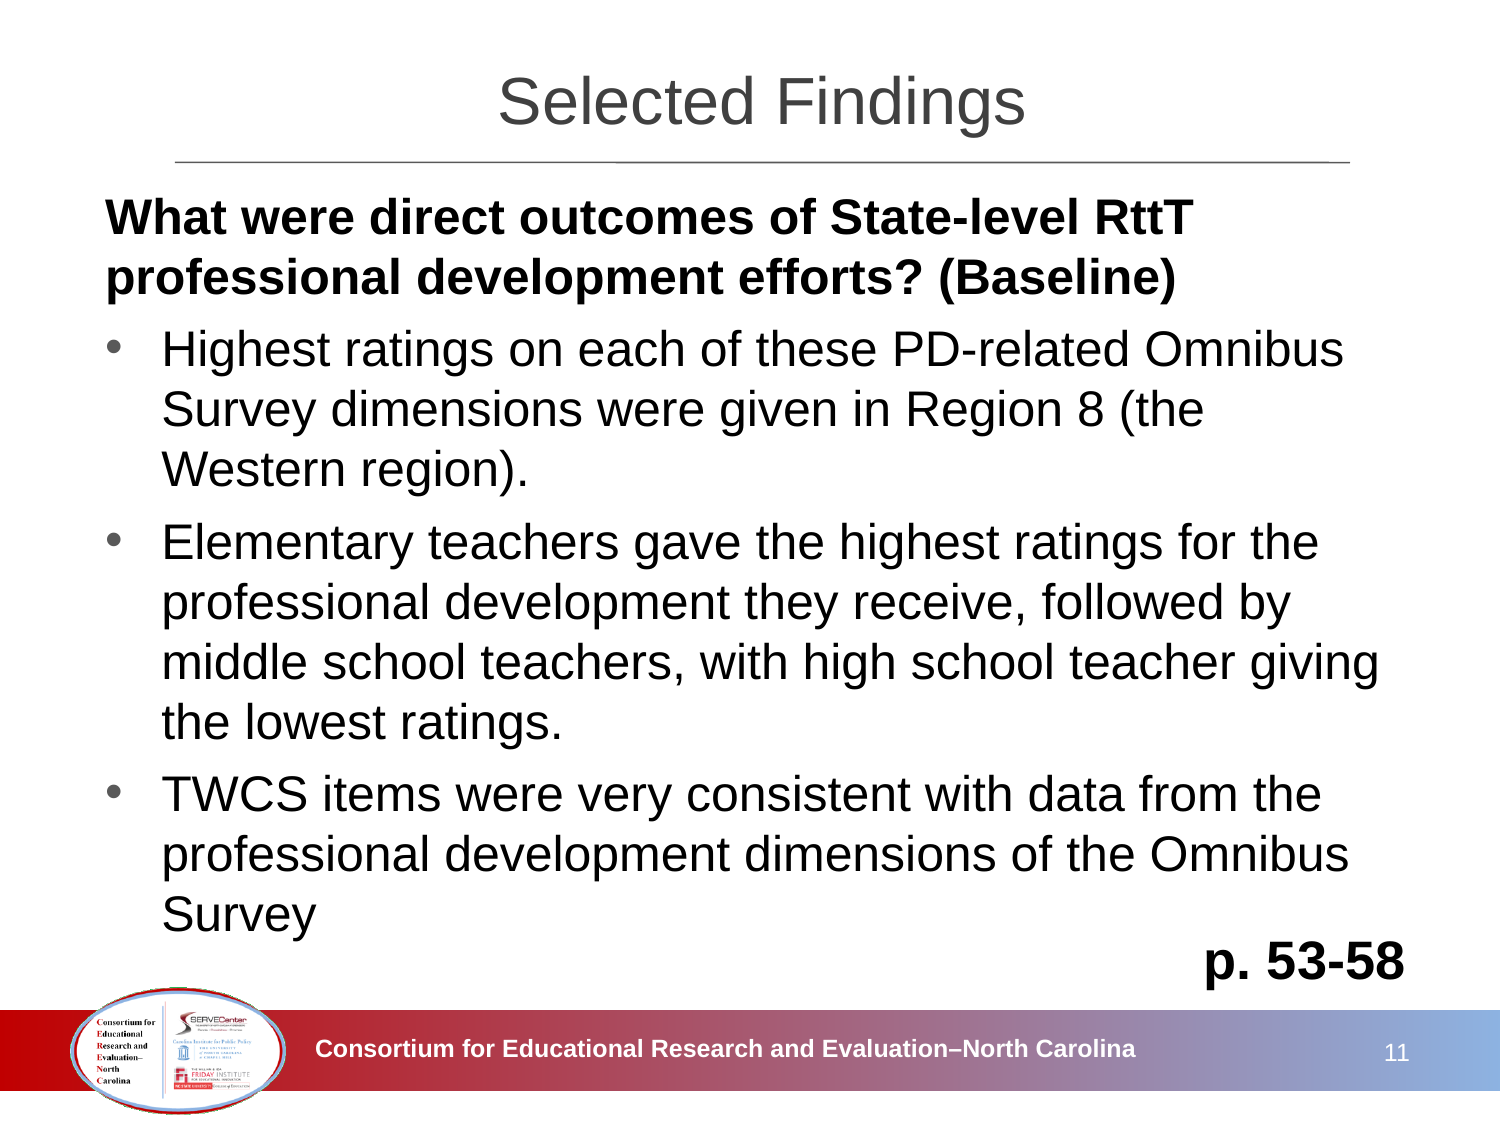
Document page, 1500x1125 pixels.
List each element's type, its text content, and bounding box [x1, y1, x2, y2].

picture [70, 986, 286, 1116]
list What were direct outcomes of State-level RttT professional development efforts? (Baseline) Highest ratings on each of these PD-related Omnibus Survey dimensions were given in Region 8 (the Western region). Elementary teachers gave the highest ratings for the professional development they receive, followed by middle school teachers, with high school teacher giving the lowest ratings. TWCS items were very consistent with data from the professional development dimensions of the Omnibus Survey [89, 176, 1403, 1013]
text_box p. 53-58 [1189, 917, 1451, 998]
slide_number 11 [1268, 1021, 1425, 1082]
title Selected Findings [174, 44, 1351, 151]
